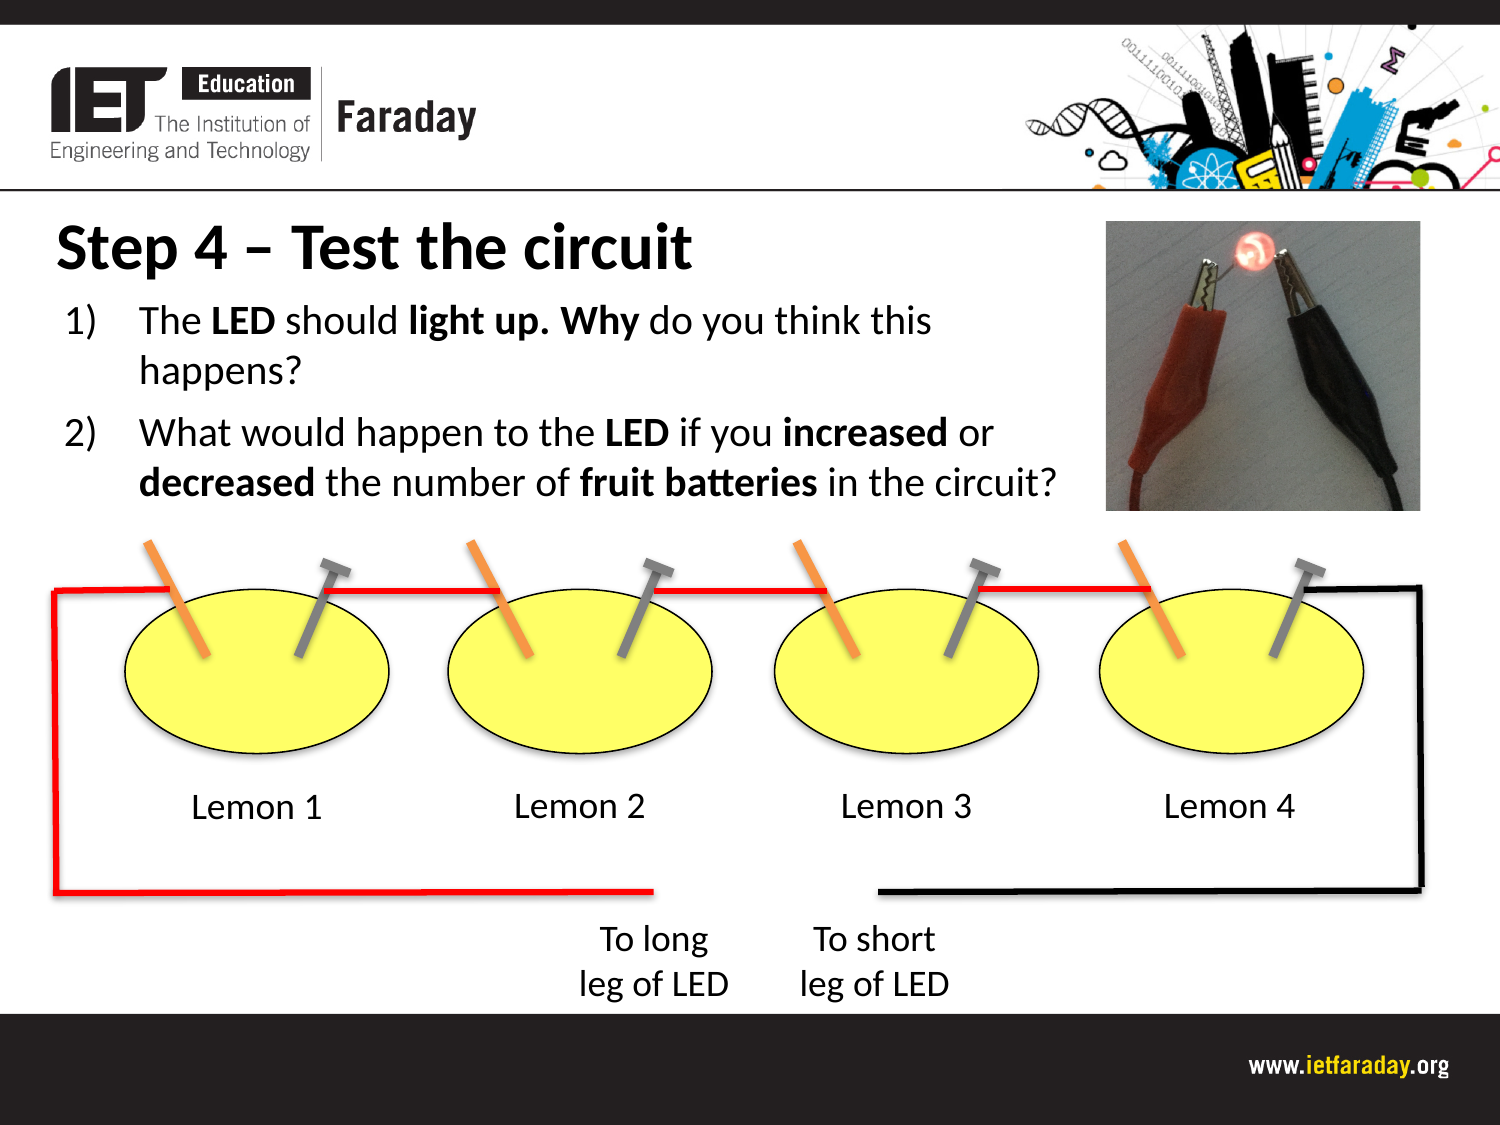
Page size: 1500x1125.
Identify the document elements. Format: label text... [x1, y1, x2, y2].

text_box To short leg of LED [781, 906, 968, 1011]
text_box The LED should light up. Why do you think this happens? What would happen to the LED if you increased or decreased the number of fruit batteries in the circuit? [49, 285, 1091, 576]
text_box To long leg of LED [560, 906, 748, 1011]
picture [0, 0, 1500, 1125]
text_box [53, 590, 57, 891]
text_box Step 4 – Test the circuit [41, 195, 1306, 291]
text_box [124, 541, 1364, 836]
